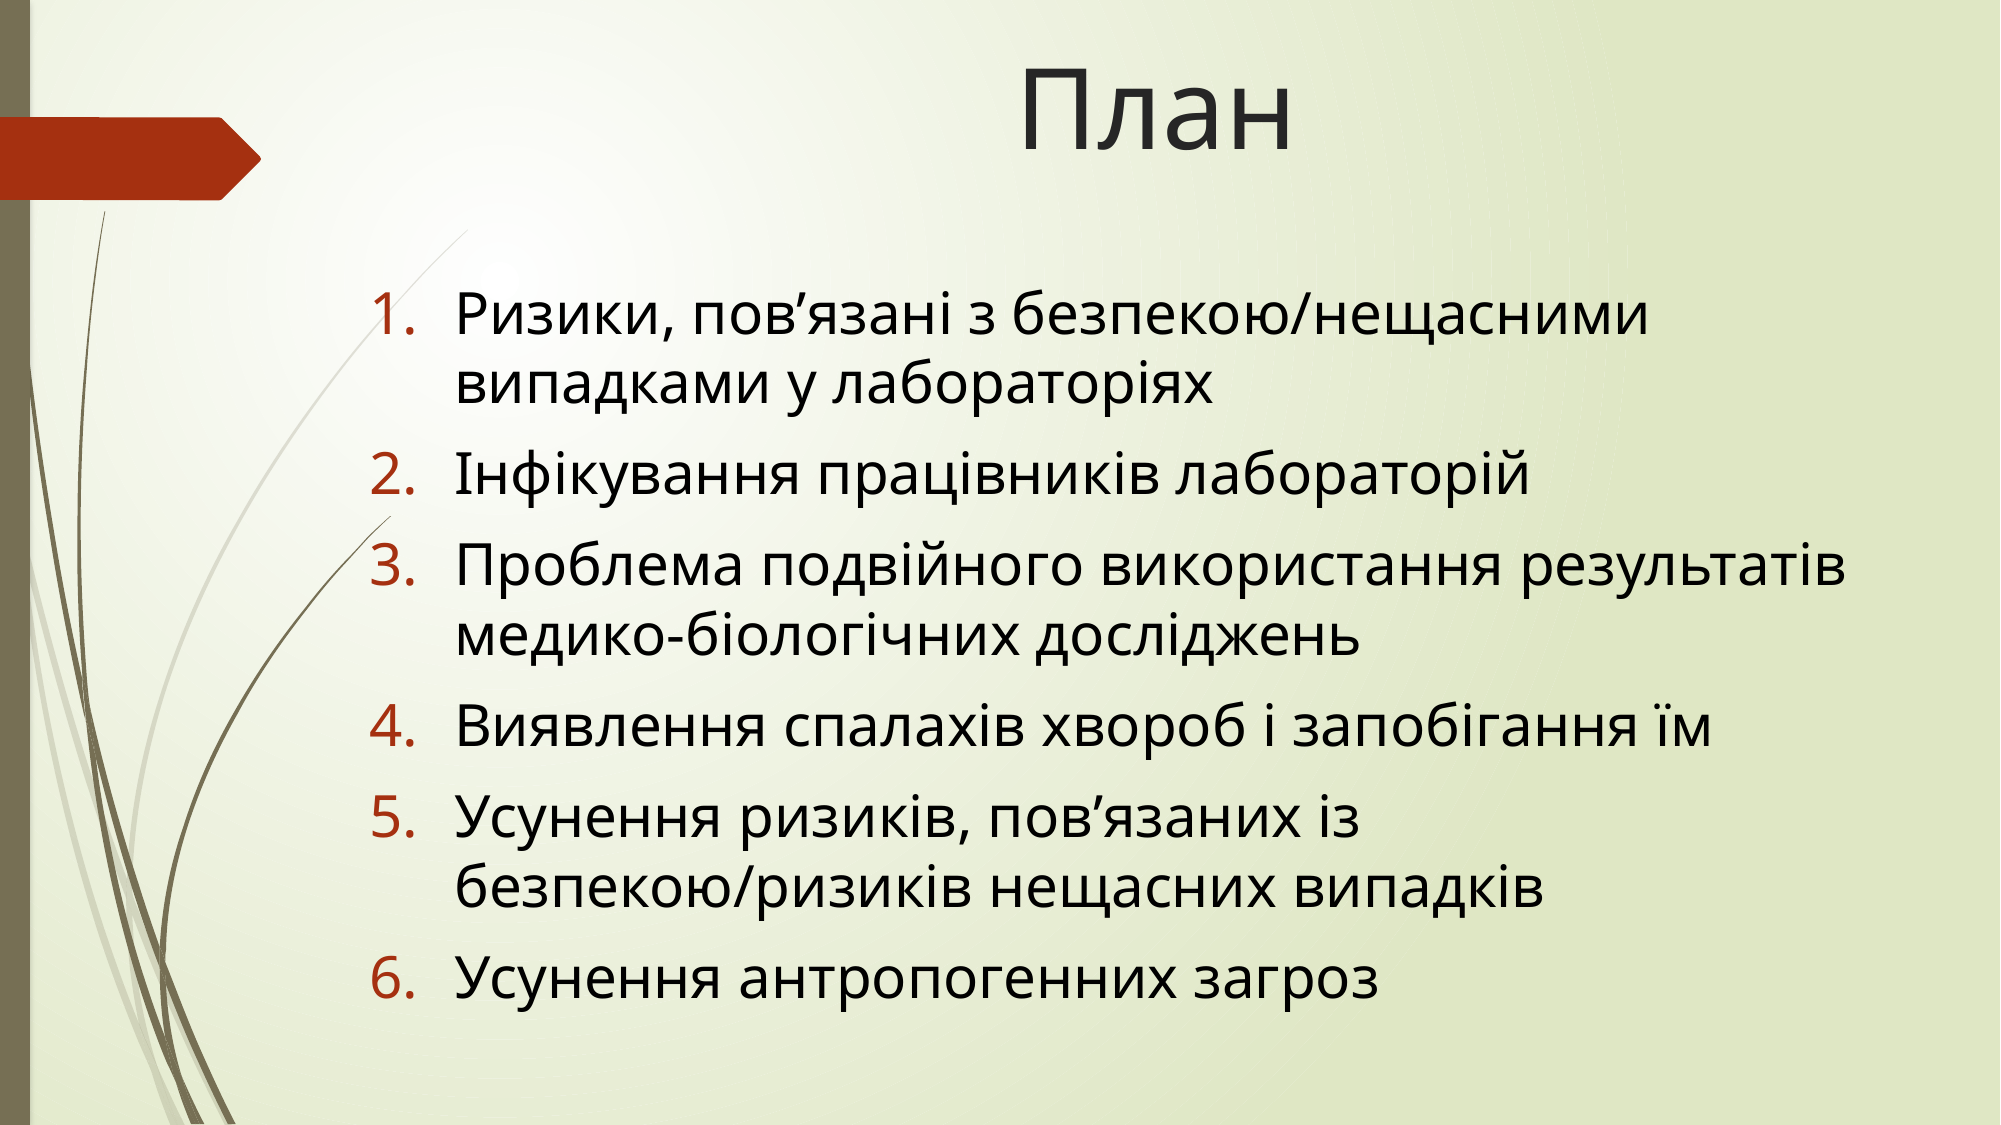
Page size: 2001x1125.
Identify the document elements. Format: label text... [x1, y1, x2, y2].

title План [425, 29, 1888, 268]
list Ризики, пов’язані з безпекою/нещасними випадками у лабораторіях Інфікування працівників лабораторій Проблема подвійного використання результатів медико-біологічних досліджень Виявлення спалахів хвороб і запобігання їм Усунення ризиків, пов’язаних із безпекою/ризиків нещасних випадків Усунення антропогенних загроз [354, 268, 1888, 970]
